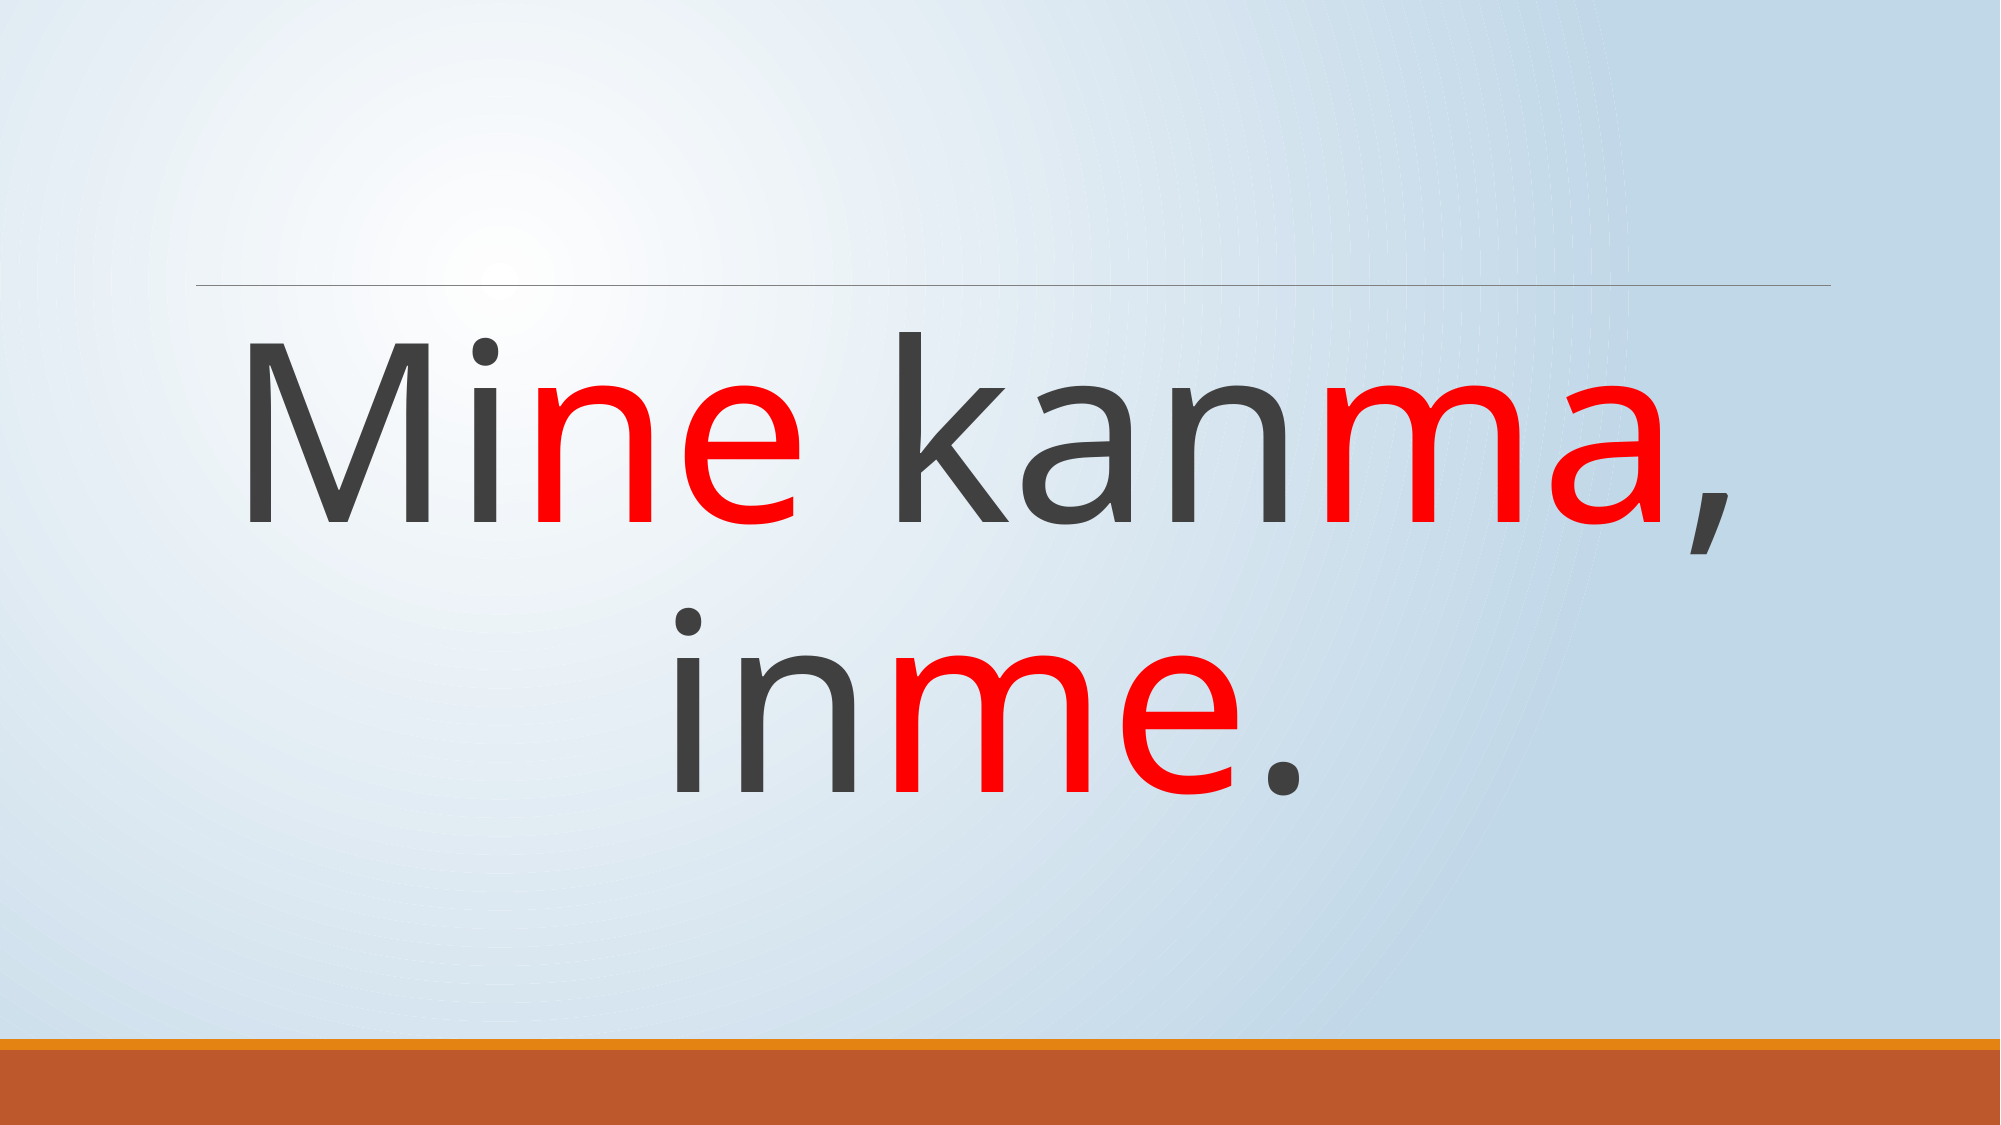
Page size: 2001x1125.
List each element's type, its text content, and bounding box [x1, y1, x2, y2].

list Mine kanma, inme. [21, 299, 1953, 1014]
